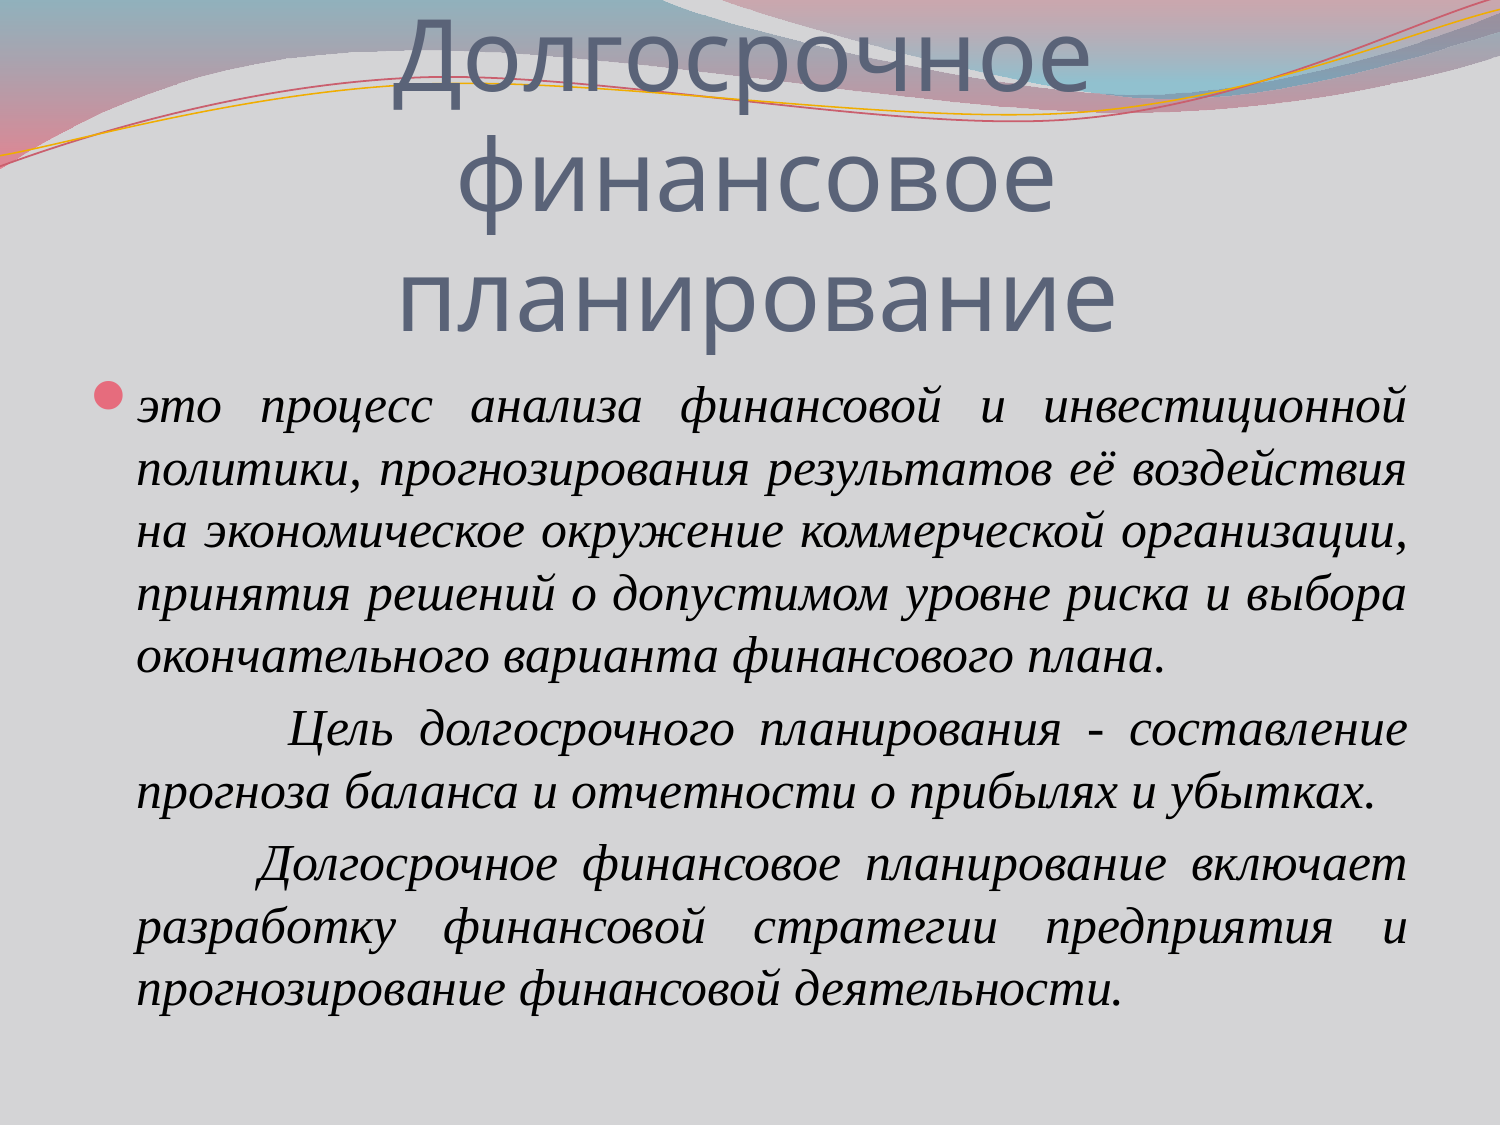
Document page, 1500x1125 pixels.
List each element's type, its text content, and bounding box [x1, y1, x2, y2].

title Долгосрочное финансовое планирование [81, 163, 1433, 352]
list это процесс анализа финансовой и инвестиционной политики, прогнозирования результатов её воздействия на экономическое окружение коммерческой организации, принятия решений о допустимом уровне риска и выбора окончательного варианта финансового плана. Цель долгосрочного планирования - составление прогноза баланса и отчетности о прибылях и убытках. Долгосрочное финансовое планирование включает разработку финансовой стратегии предприятия и прогнозирование финансовой деятельности. [74, 363, 1426, 1038]
